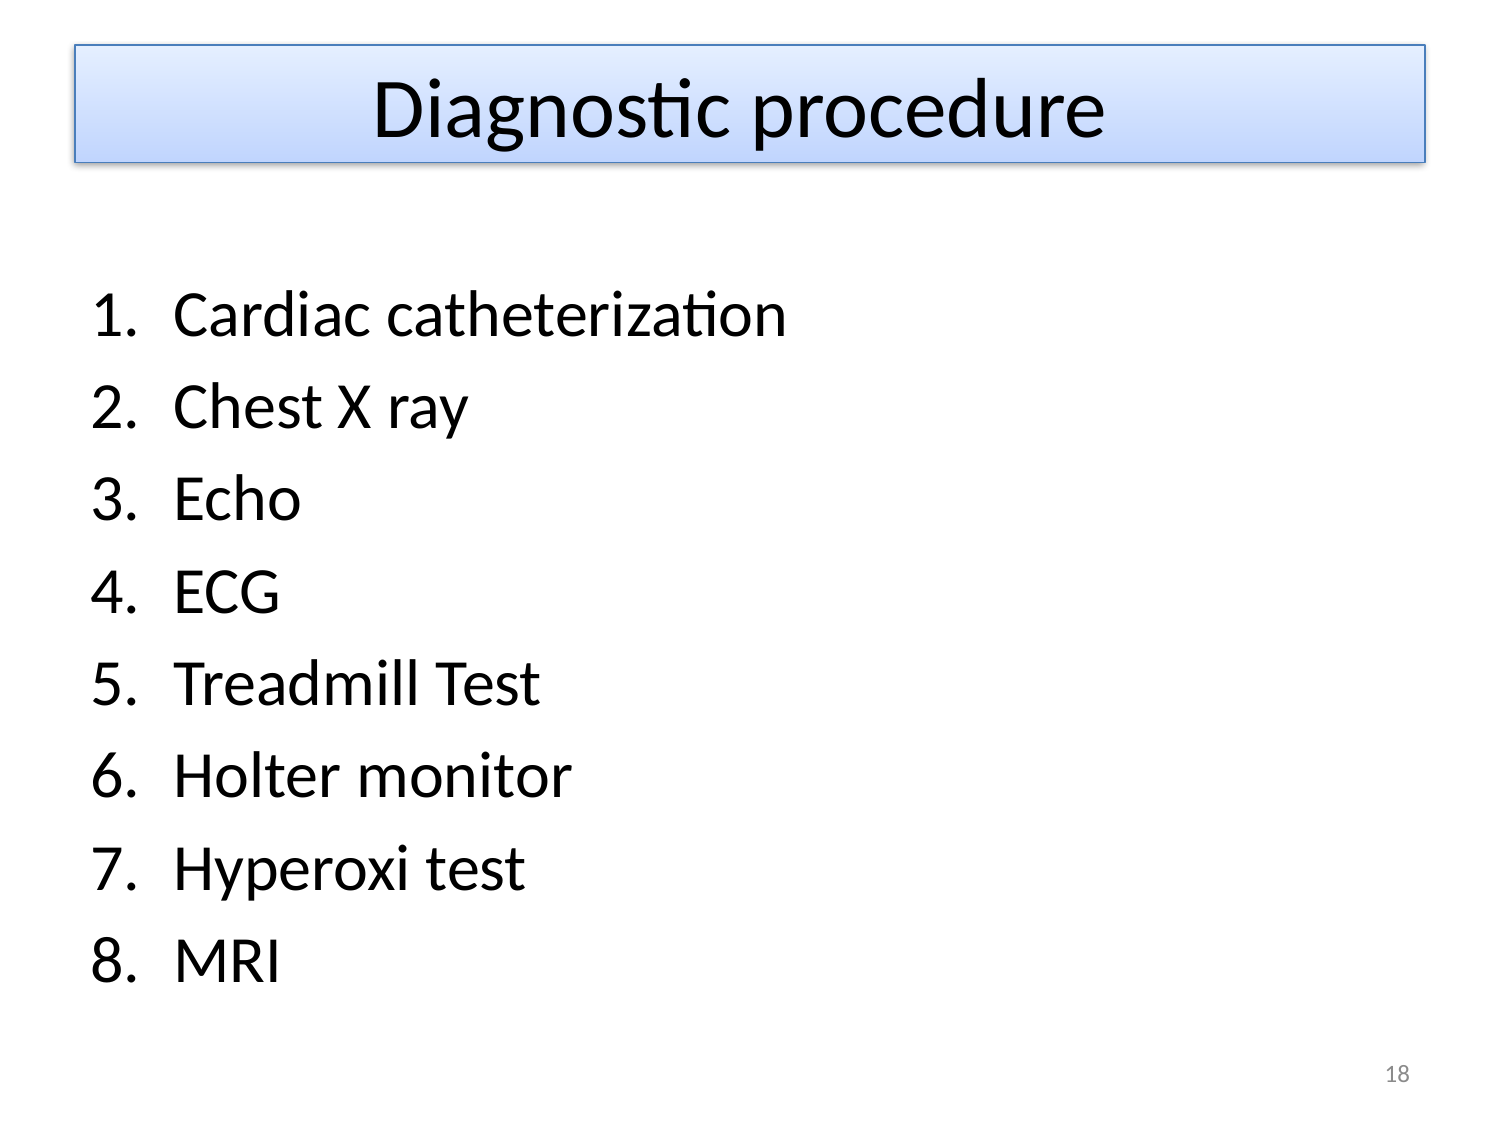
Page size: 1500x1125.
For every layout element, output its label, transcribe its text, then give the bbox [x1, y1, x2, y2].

list Cardiac catheterization Chest X ray Echo ECG Treadmill Test Holter monitor Hyperoxi test MRI [75, 262, 1425, 1005]
slide_number 18 [1074, 1042, 1425, 1103]
title Diagnostic procedure [74, 44, 1426, 163]
